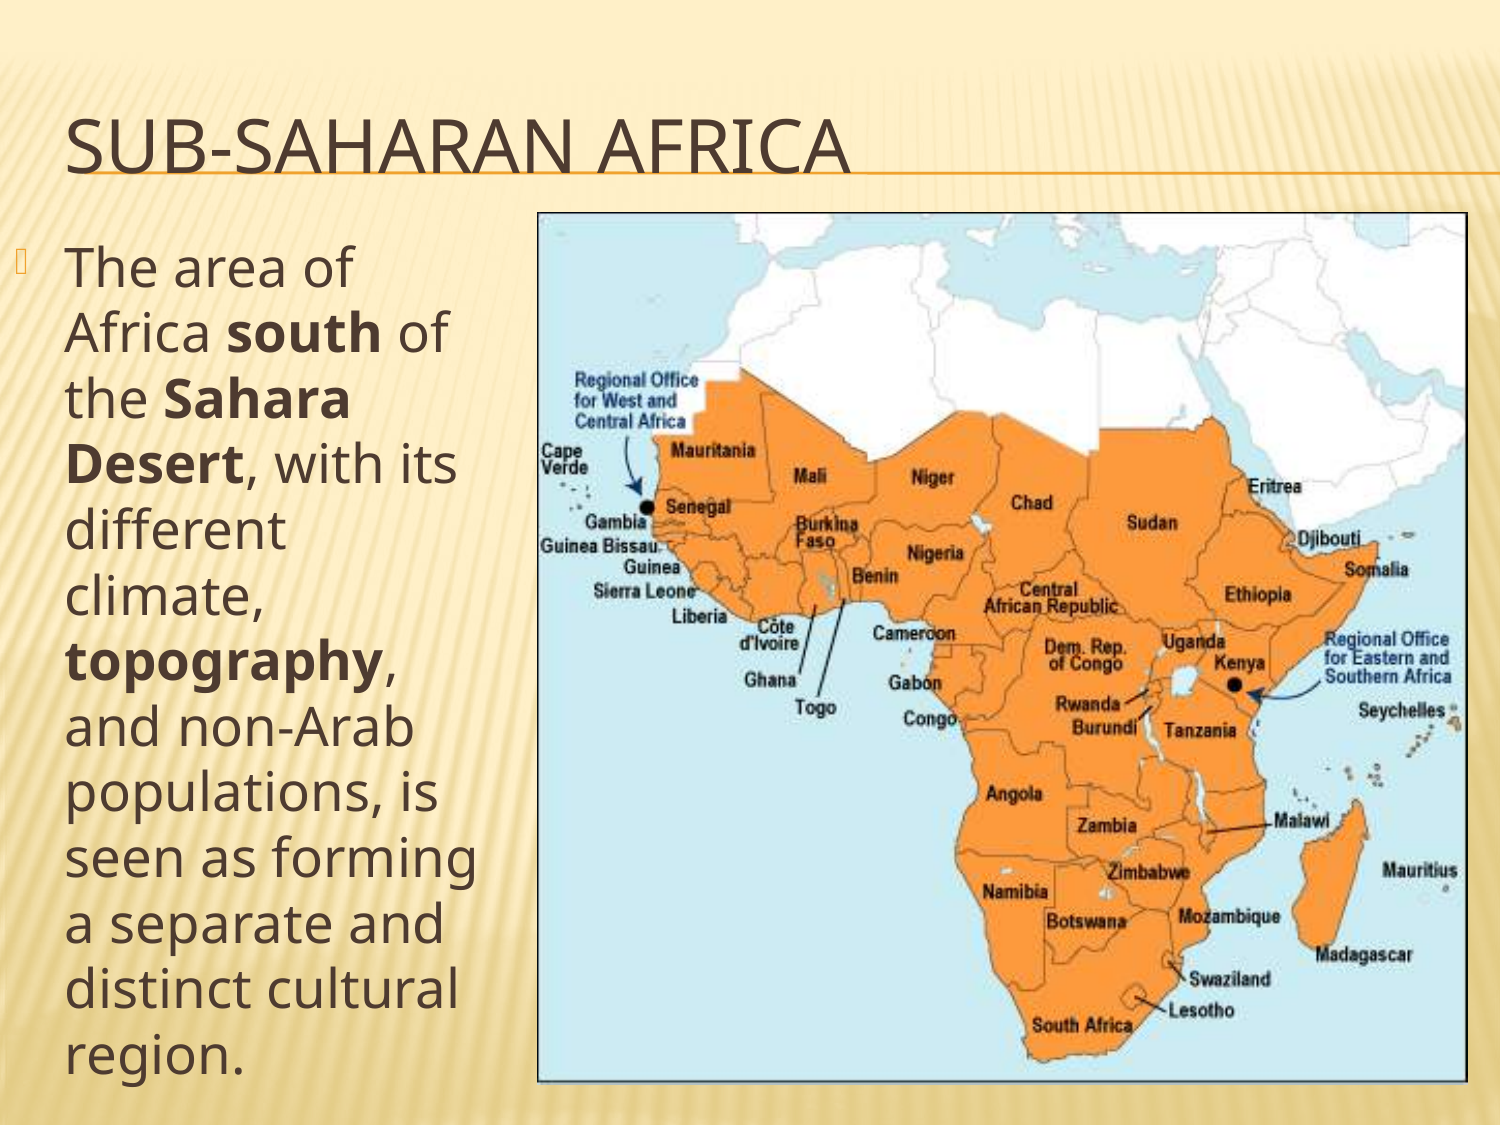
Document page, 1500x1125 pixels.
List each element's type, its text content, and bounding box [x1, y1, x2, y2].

title Sub-Saharan Africa [50, 75, 1475, 213]
list The area of Africa south of the Sahara Desert, with its different climate, topography, and non-Arab populations, is seen as forming a separate and distinct cultural region. [0, 224, 500, 1096]
picture [537, 212, 1468, 1085]
